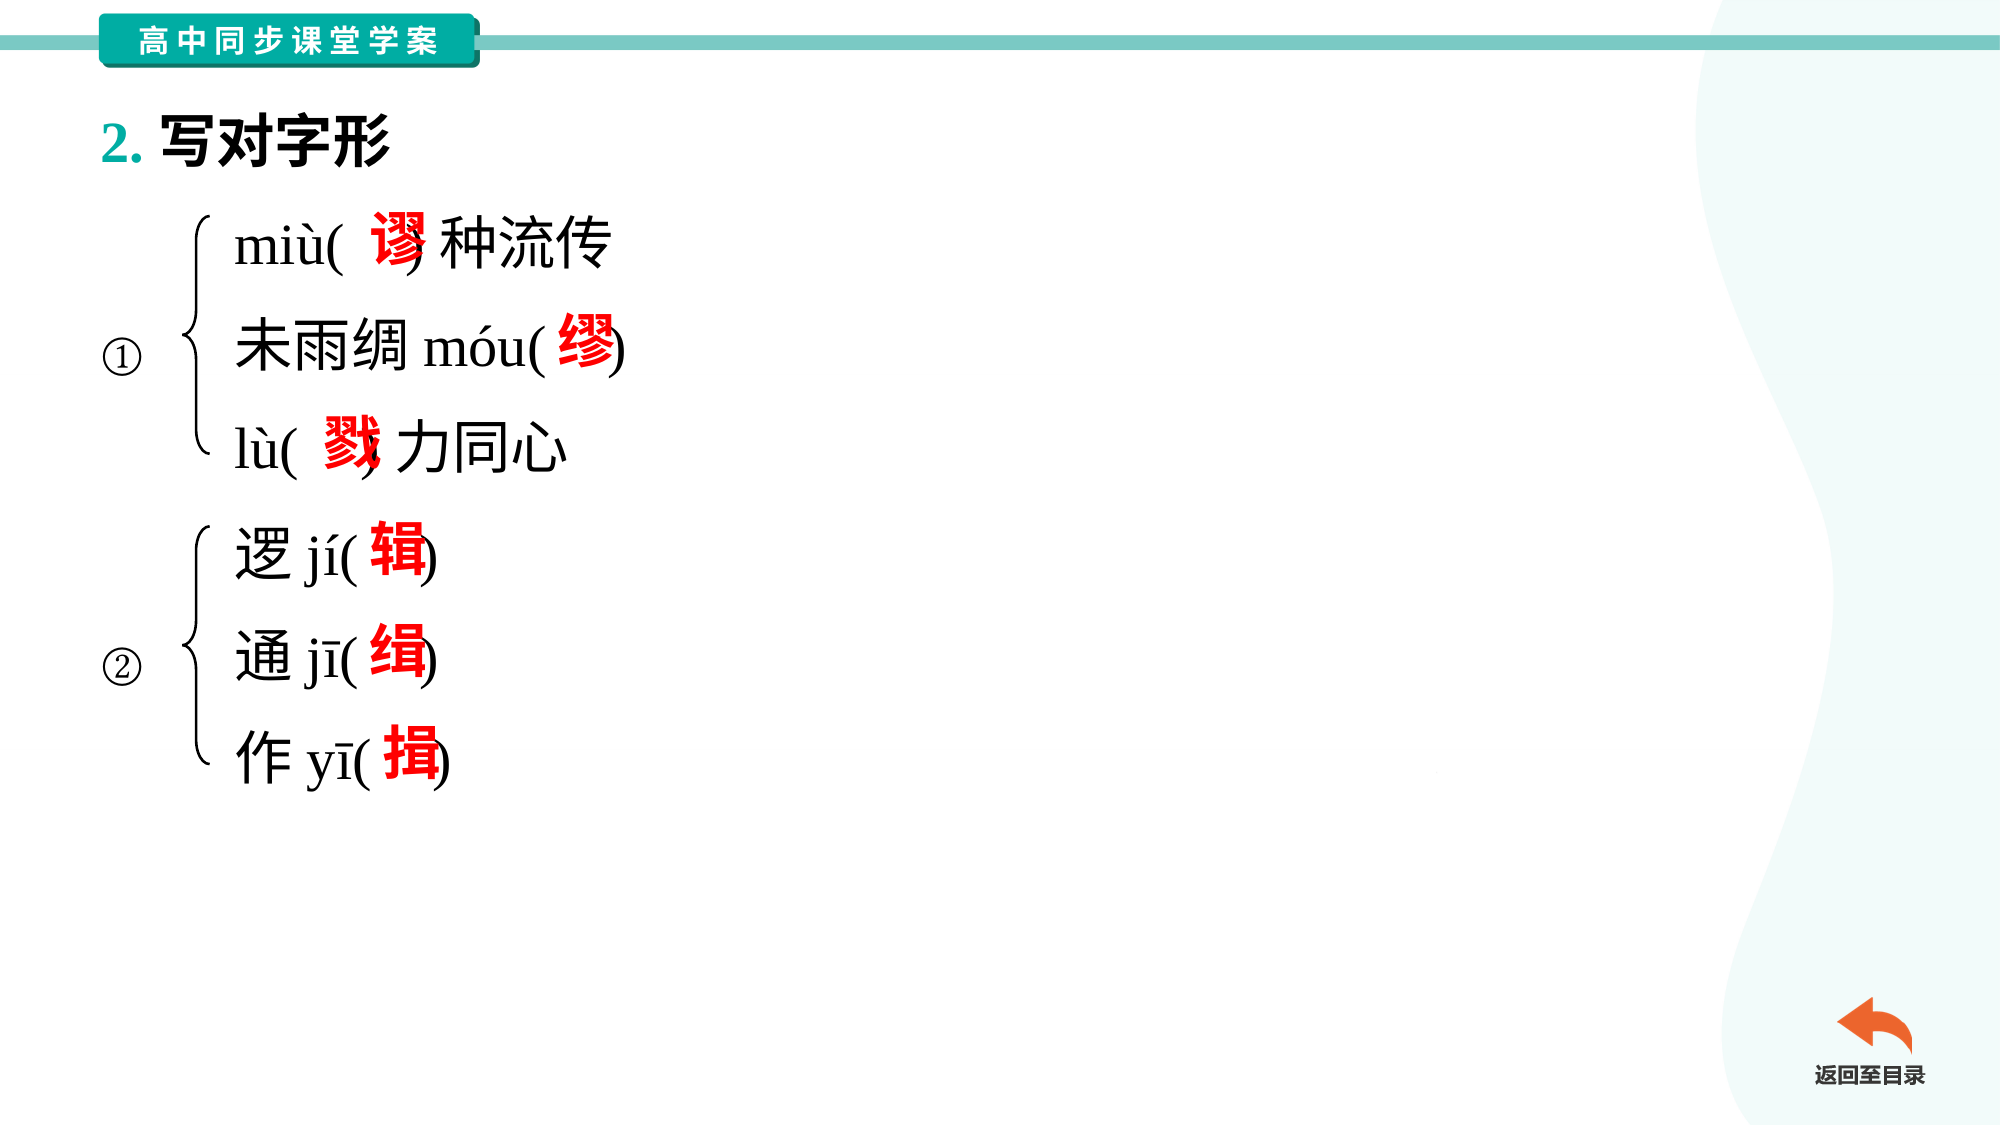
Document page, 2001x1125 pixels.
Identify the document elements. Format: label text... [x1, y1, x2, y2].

text_box 辑 [347, 486, 449, 583]
text_box 逻jí( ) 通jī( ) 作yī( ) [234, 484, 523, 791]
text_box miù( )种流传 未雨绸móu( ) lù( )力同心 [234, 174, 698, 481]
picture [0, 0, 2000, 1125]
text_box ② [100, 595, 187, 698]
text_box [182, 215, 210, 455]
text_box 揖 [360, 690, 462, 787]
text_box 戮 [302, 380, 404, 477]
text_box 缪 [535, 278, 637, 375]
text_box 缉 [347, 588, 449, 685]
text_box 谬 [347, 176, 449, 273]
text_box 2.写对字形 [100, 76, 1899, 175]
text_box ① [100, 284, 187, 387]
text_box [182, 525, 210, 765]
